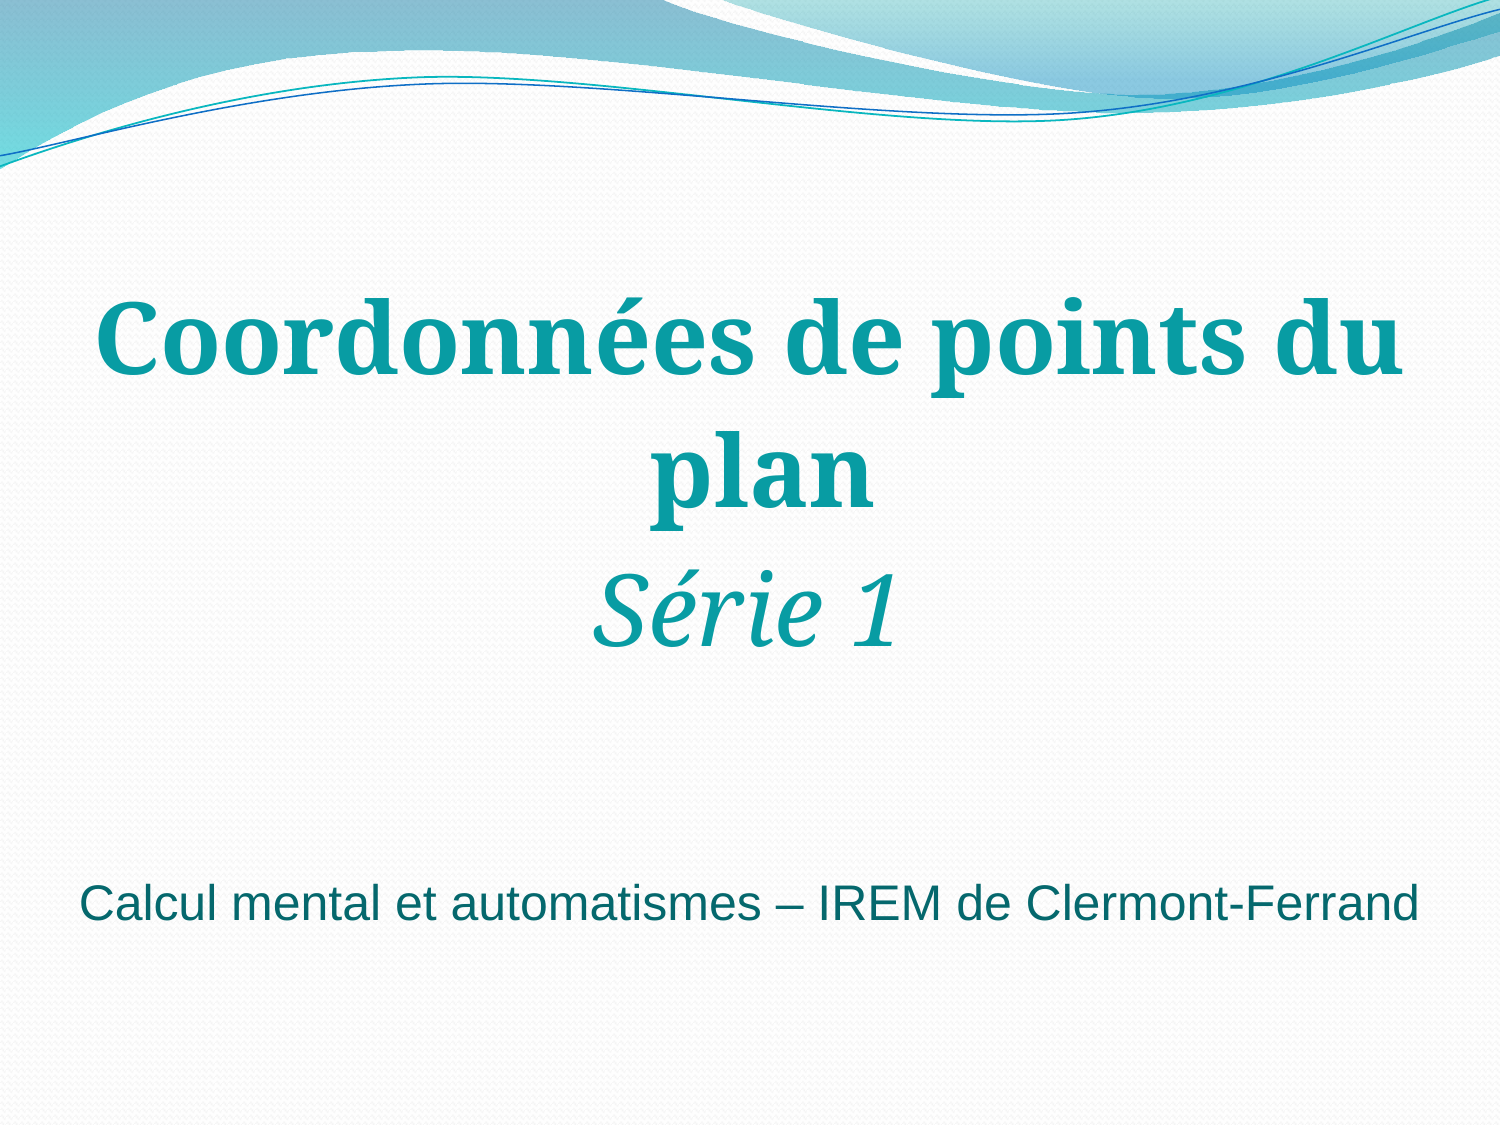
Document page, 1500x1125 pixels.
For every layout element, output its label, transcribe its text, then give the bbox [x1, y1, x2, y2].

text_box Calcul mental et automatismes – IREM de Clermont-Ferrand [0, 790, 1500, 1011]
list Coordonnées de points du plan Série 1 [0, 267, 1500, 790]
